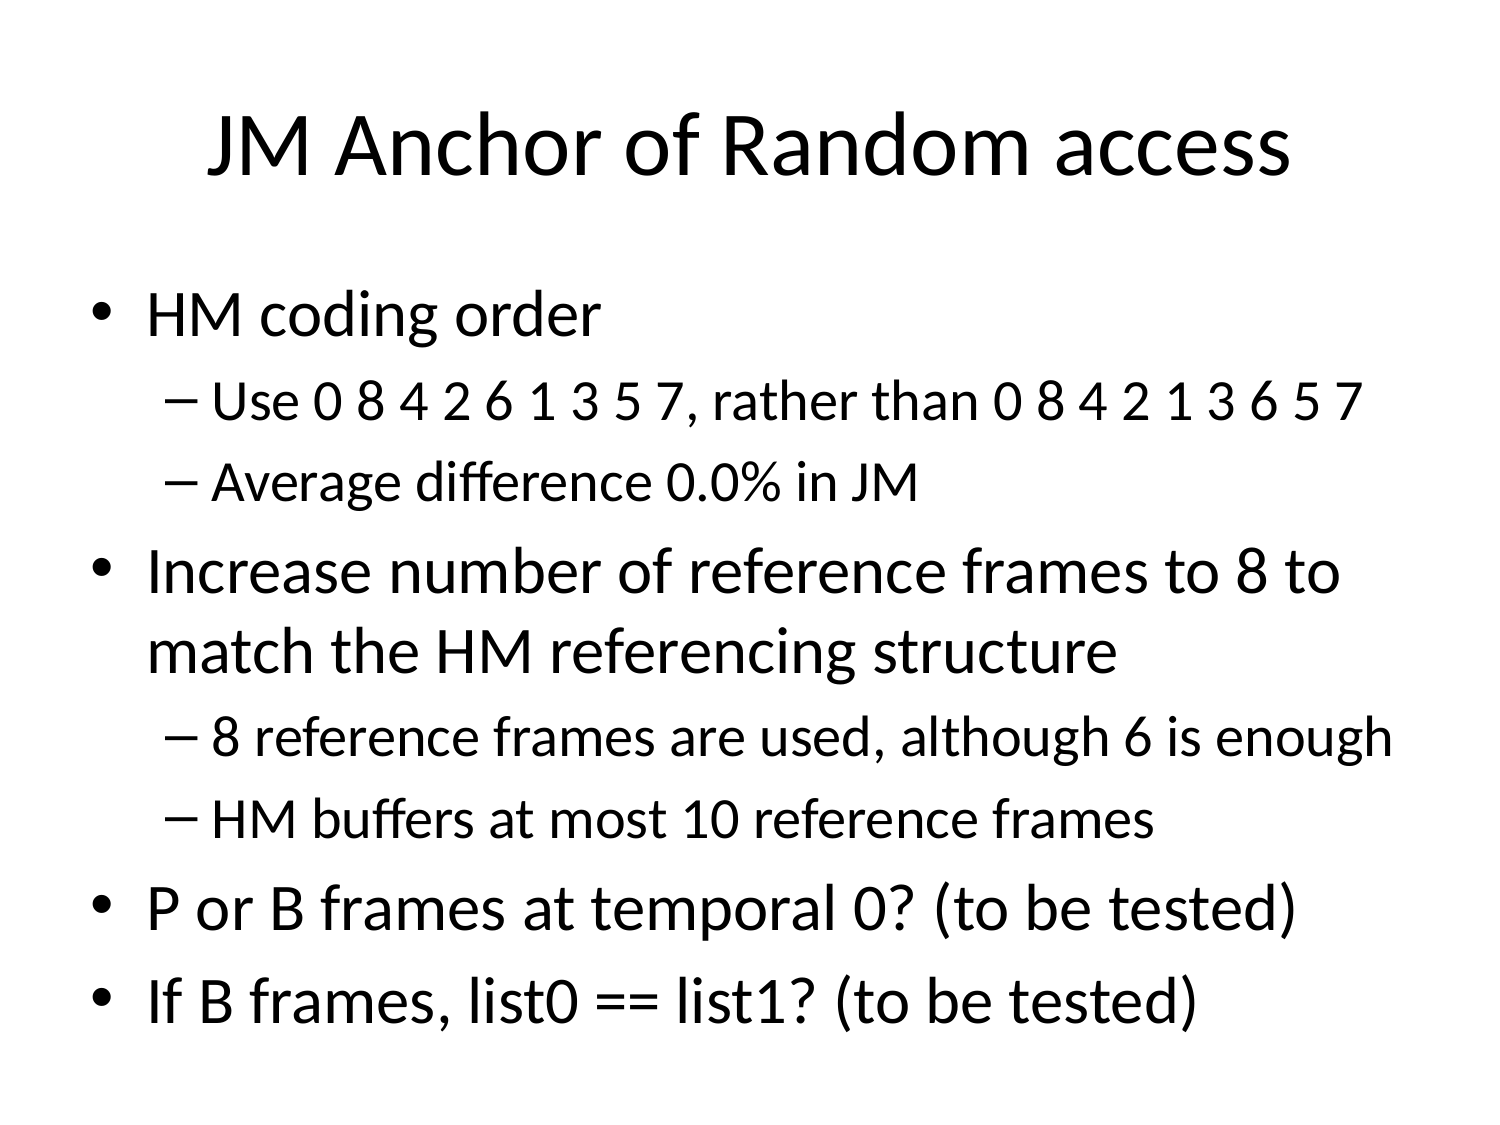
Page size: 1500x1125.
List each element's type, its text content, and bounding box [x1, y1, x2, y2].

list HM coding order Use 0 8 4 2 6 1 3 5 7, rather than 0 8 4 2 1 3 6 5 7 Average difference 0.0% in JM Increase number of reference frames to 8 to match the HM referencing structure 8 reference frames are used, although 6 is enough HM buffers at most 10 reference frames P or B frames at temporal 0? (to be tested) If B frames, list0 == list1? (to be tested) [75, 262, 1425, 1005]
title JM Anchor of Random access [75, 45, 1425, 233]
